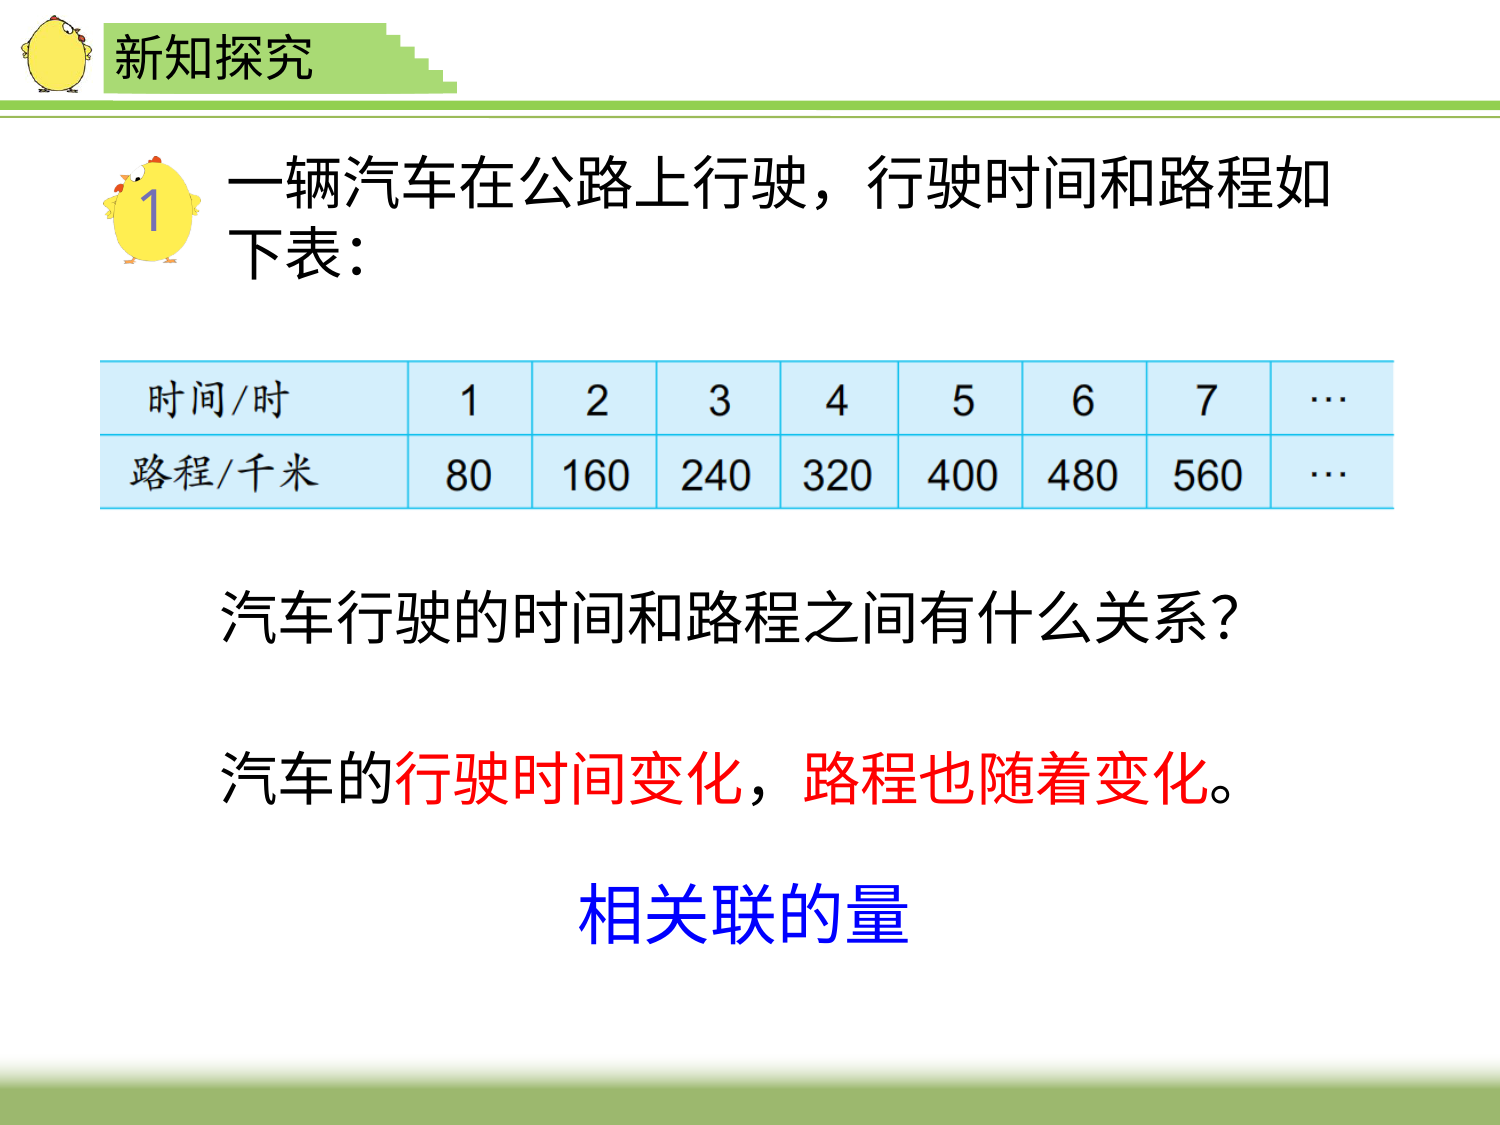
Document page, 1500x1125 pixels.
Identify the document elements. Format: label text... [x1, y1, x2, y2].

text_box 汽车的行驶时间变化，路程也随着变化。 [152, 734, 1336, 820]
text_box 相关联的量 [152, 865, 1336, 960]
title 一辆汽车在公路上行驶，行驶时间和路程如下表： [210, 116, 1360, 317]
picture [100, 351, 1400, 517]
text_box 汽车行驶的时间和路程之间有什么关系？ [152, 574, 1336, 659]
list 新知探究 [99, 3, 733, 110]
list 1 [0, 155, 210, 261]
picture [20, 15, 93, 93]
